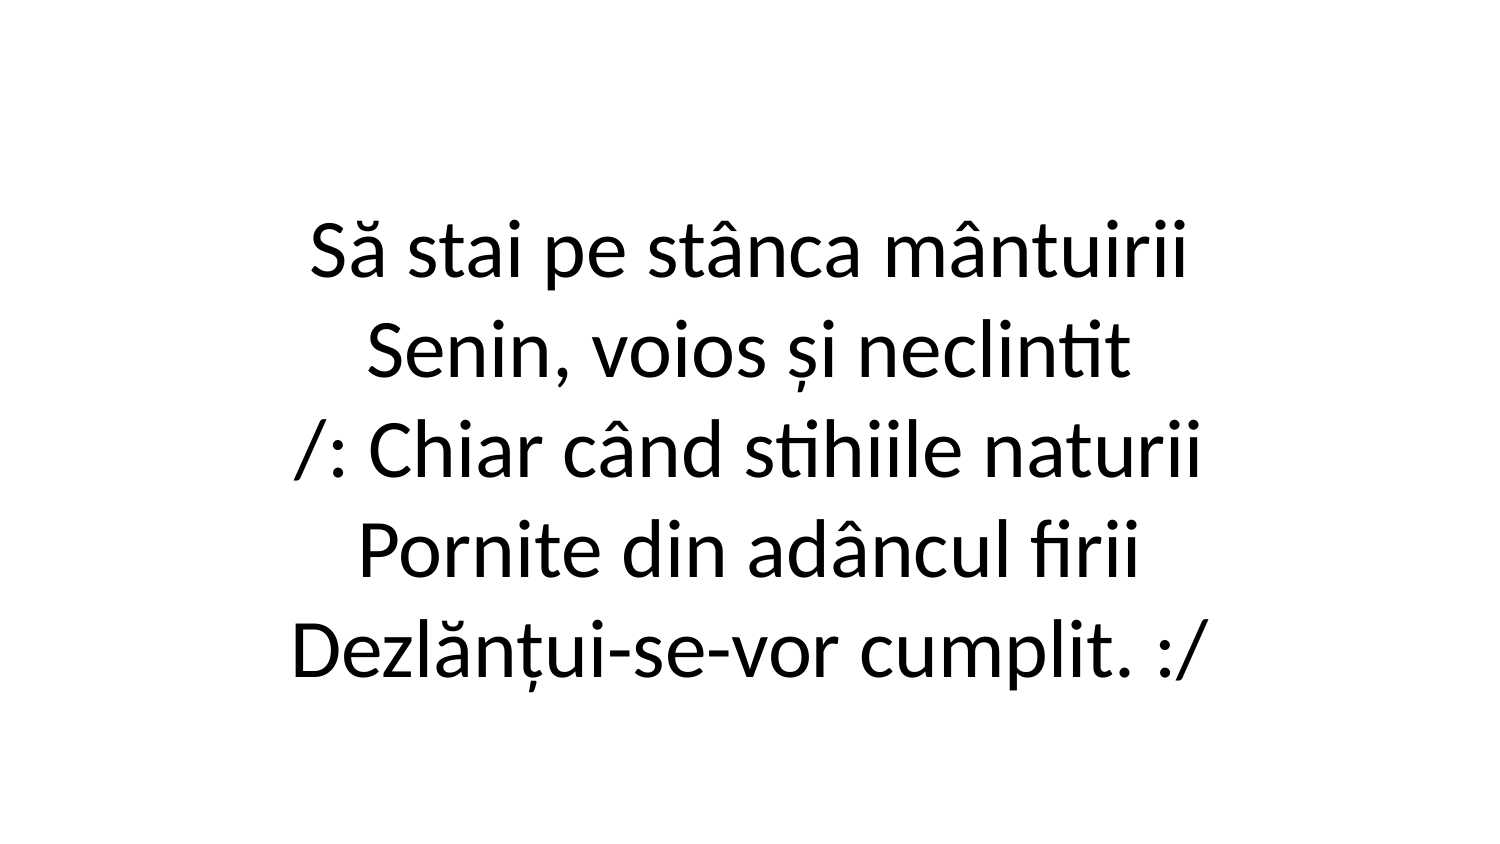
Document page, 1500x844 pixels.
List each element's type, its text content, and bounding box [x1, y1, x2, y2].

text_box Să stai pe stânca mântuirii Senin, voios și neclintit /: Chiar când stihiile naturii Pornite din adâncul firii Dezlănțui-se-vor cumplit. :/ [275, 142, 1225, 702]
